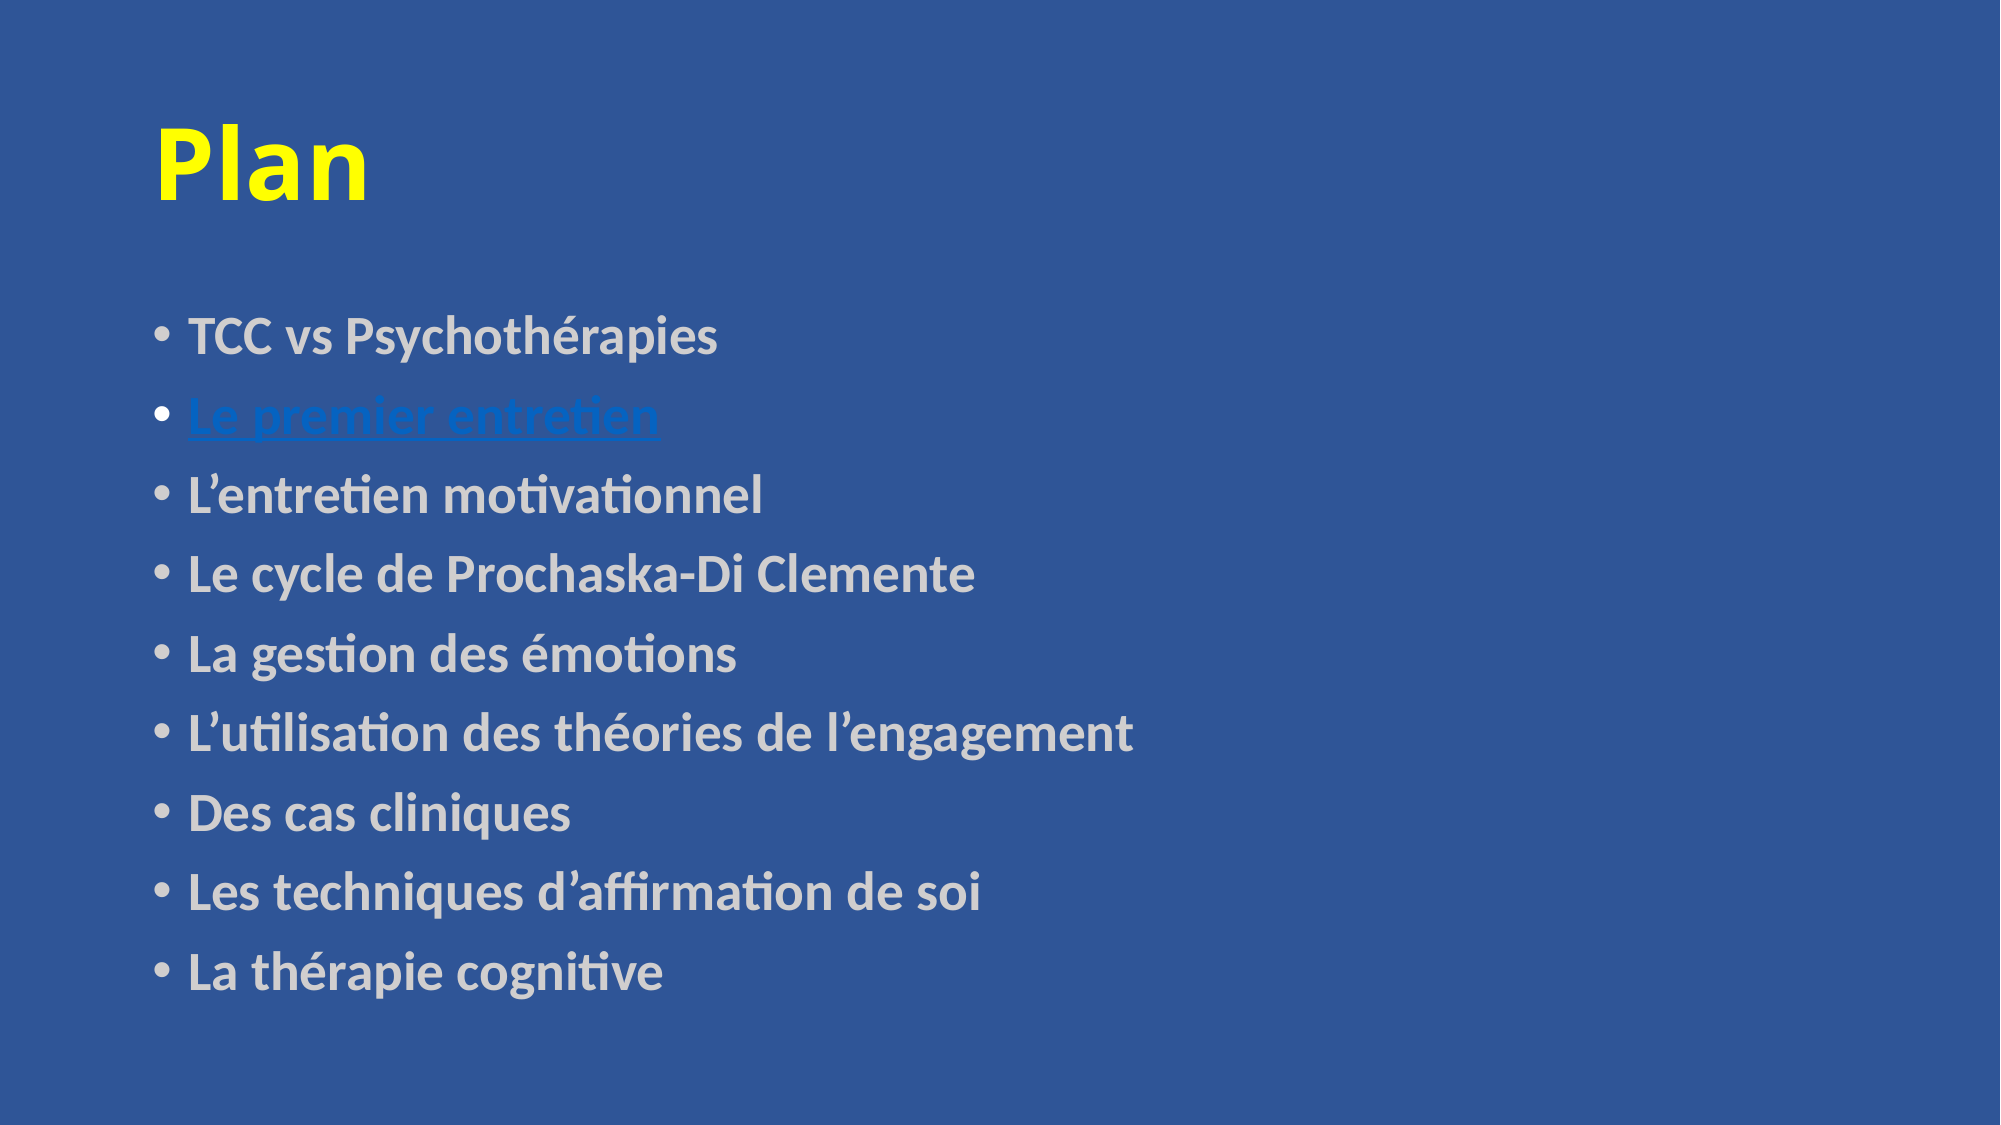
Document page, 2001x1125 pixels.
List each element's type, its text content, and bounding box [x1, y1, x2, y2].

list TCC vs Psychothérapies Le premier entretien L’entretien motivationnel Le cycle de Prochaska-Di Clemente La gestion des émotions L’utilisation des théories de l’engagement Des cas cliniques Les techniques d’affirmation de soi La thérapie cognitive [137, 299, 1863, 1014]
title Plan [137, 59, 1863, 278]
